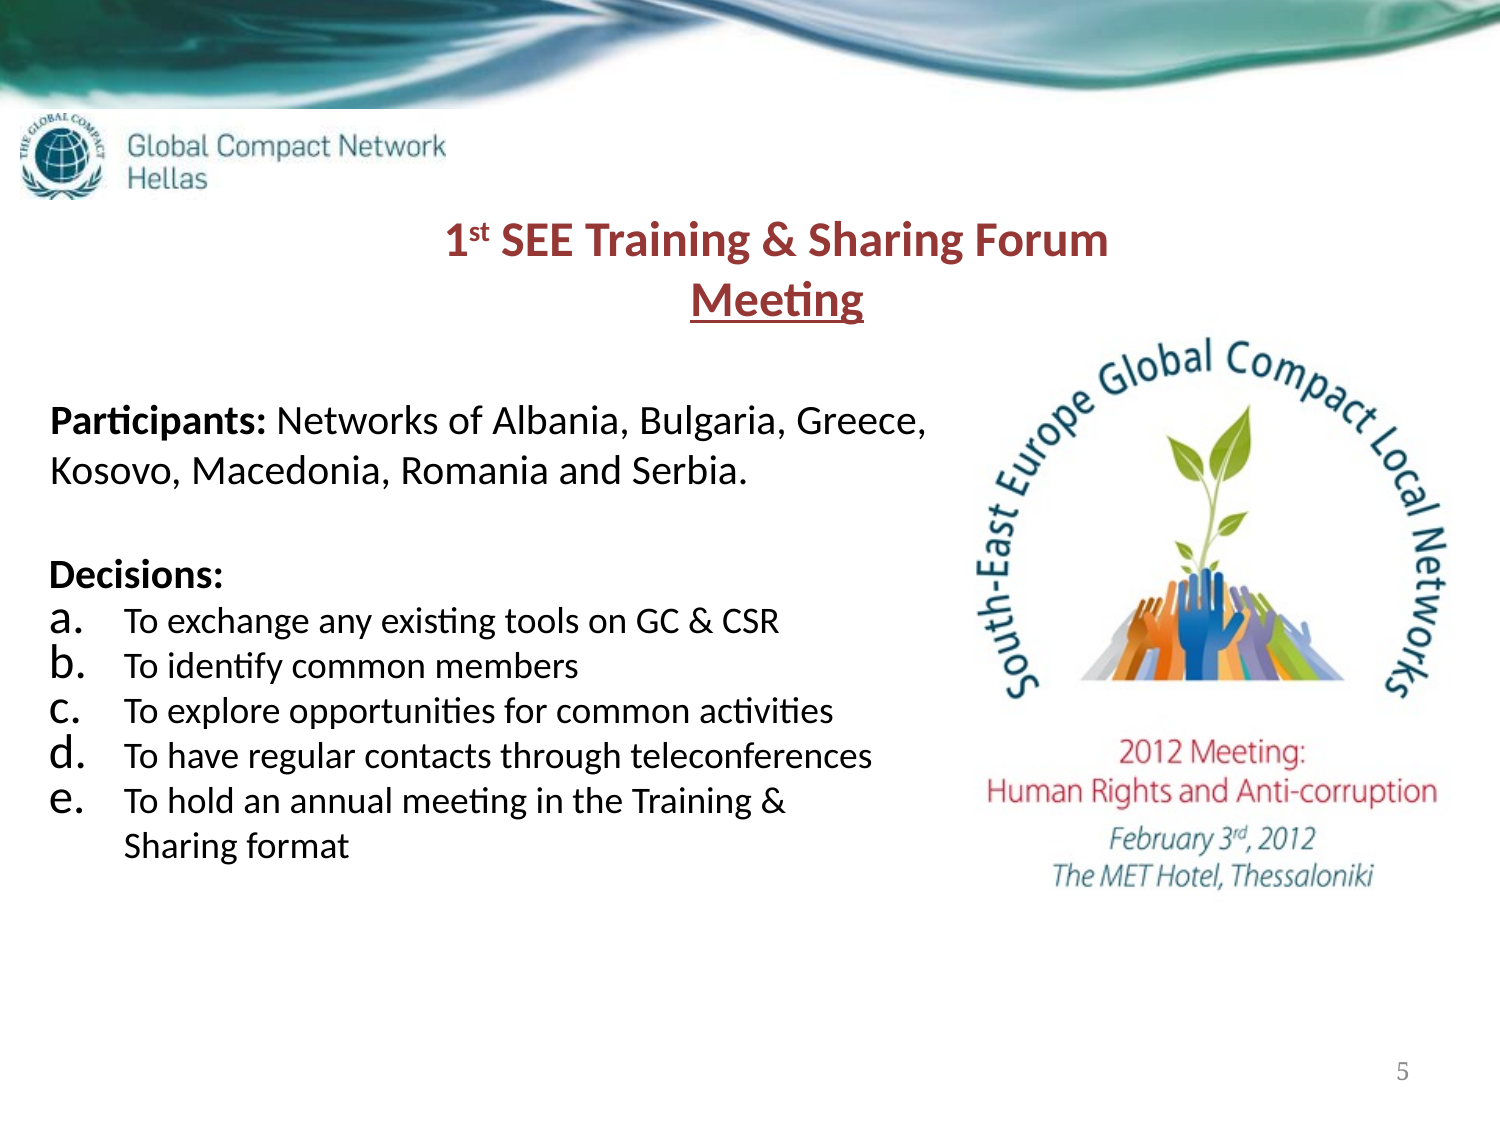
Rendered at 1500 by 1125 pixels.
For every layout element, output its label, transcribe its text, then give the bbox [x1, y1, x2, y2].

picture [0, 0, 1500, 109]
list Participants: Networks of Albania, Bulgaria, Greece, Kosovo, Macedonia, Romania and Serbia. [35, 385, 943, 551]
picture [950, 314, 1476, 909]
title 1st SEE Training & Sharing Forum Meeting [395, 199, 1159, 281]
text_box Decisions: To exchange any existing tools on GC & CSR To identify common members To explore opportunities for common activities To have regular contacts through teleconferences To hold an annual meeting in the Training & Sharing format [33, 538, 904, 882]
slide_number 5 [1074, 1042, 1425, 1103]
picture [19, 113, 446, 200]
